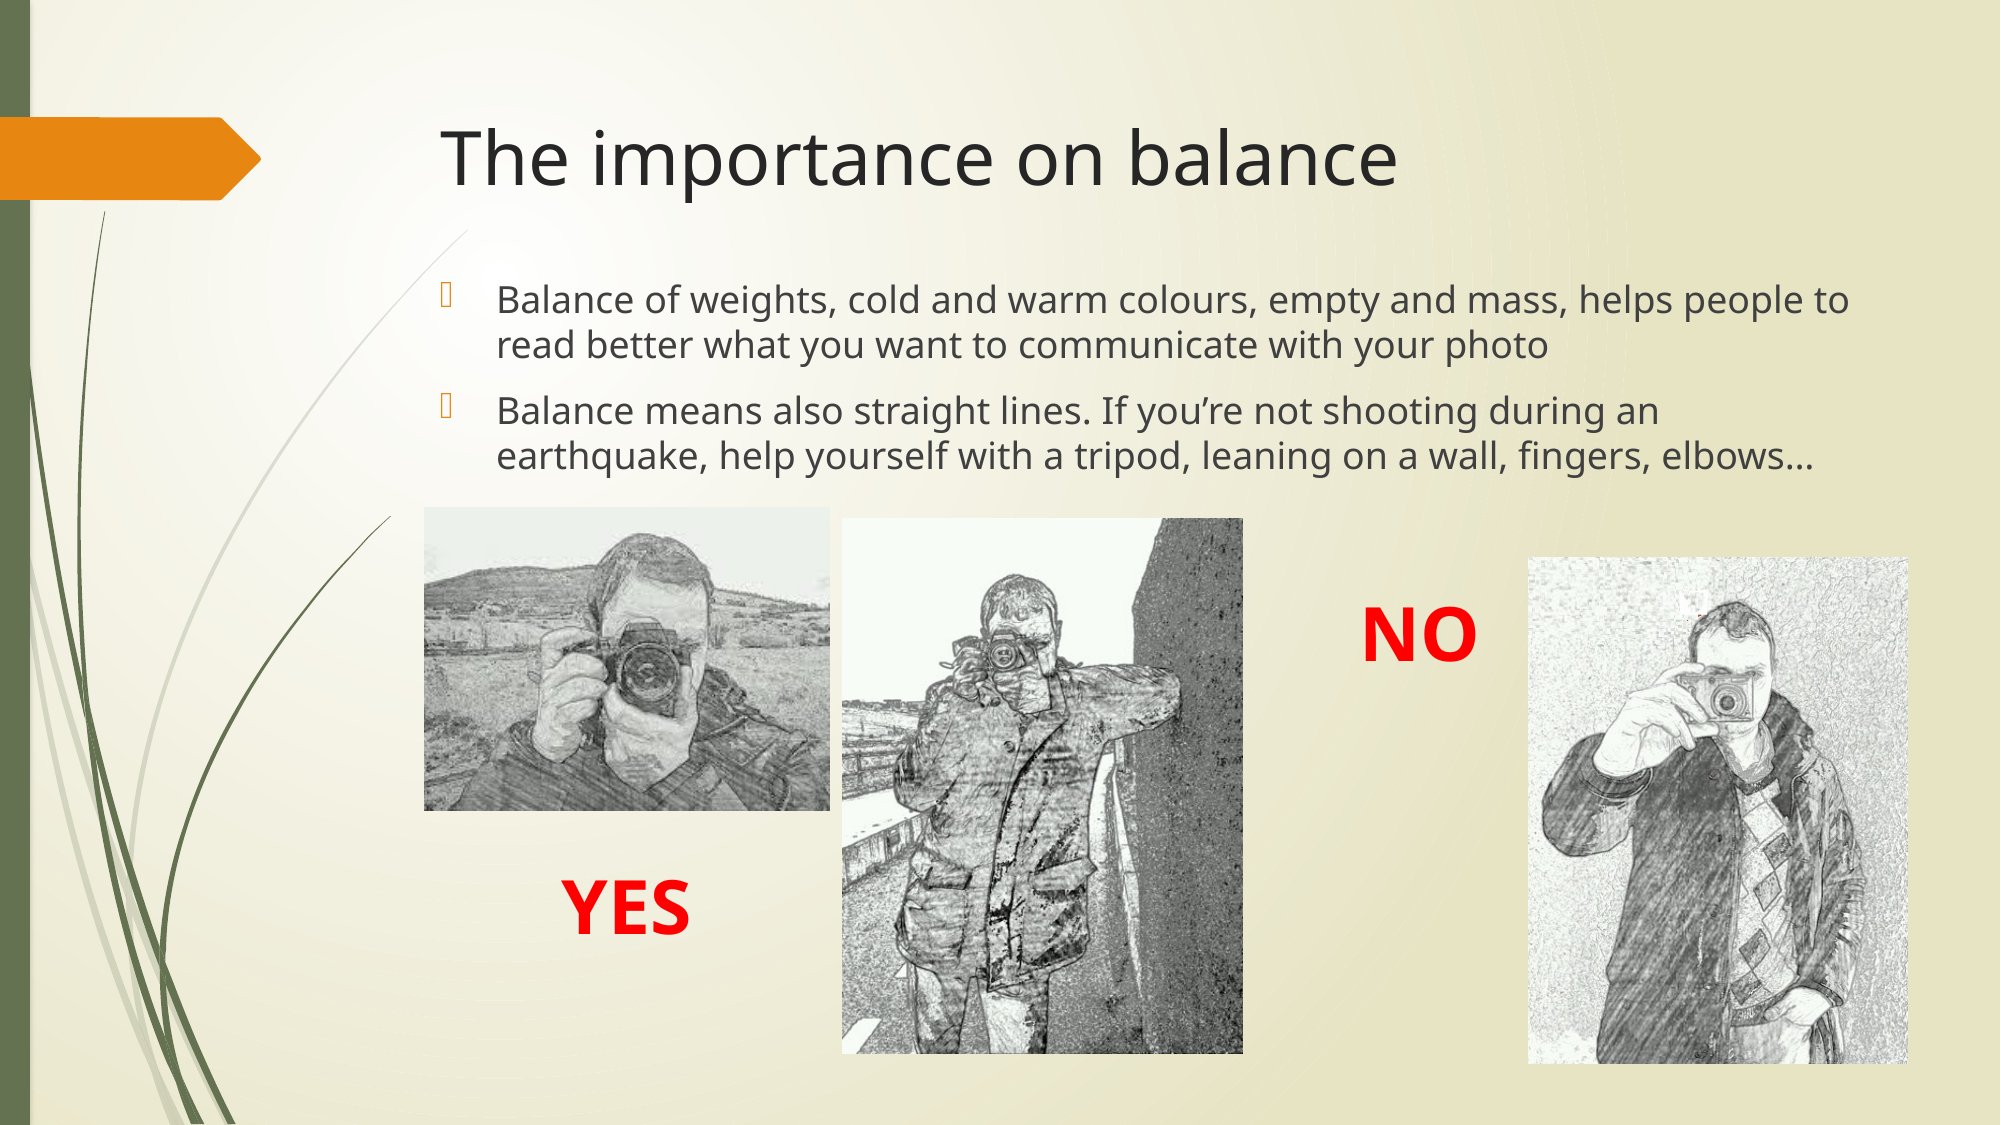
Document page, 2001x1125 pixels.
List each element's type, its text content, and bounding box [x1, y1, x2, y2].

picture [841, 518, 1243, 1054]
title The importance on balance [425, 102, 1888, 268]
picture [424, 507, 830, 812]
list Balance of weights, cold and warm colours, empty and mass, helps people to read better what you want to communicate with your photo Balance means also straight lines. If you’re not shooting during an earthquake, help yourself with a tripod, leaning on a wall, fingers, elbows… [424, 268, 1888, 889]
text_box NO [1344, 578, 1501, 684]
picture [1527, 557, 1908, 1065]
text_box YES [546, 852, 837, 957]
